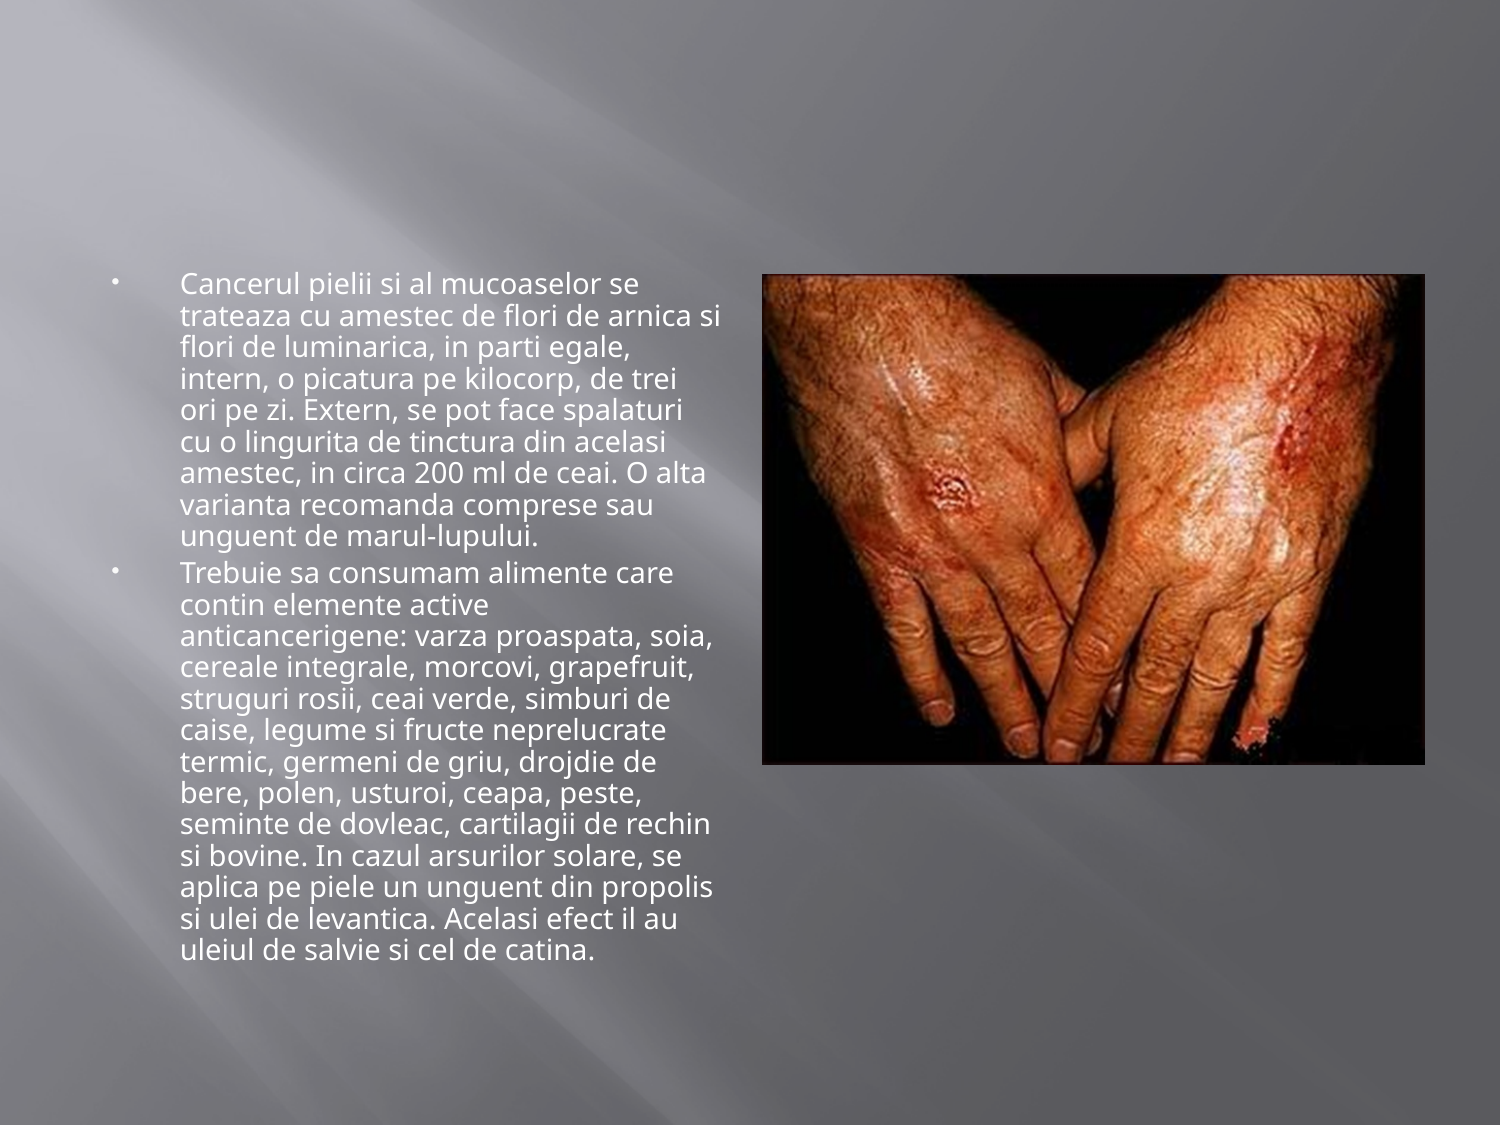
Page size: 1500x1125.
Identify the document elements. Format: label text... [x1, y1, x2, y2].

list Cancerul pielii si al mucoaselor se trateaza cu amestec de flori de arnica si flori de luminarica, in parti egale, intern, o picatura pe kilocorp, de trei ori pe zi. Extern, se pot face spalaturi cu o lingurita de tinctura din acelasi amestec, in circa 200 ml de ceai. O alta varianta recomanda comprese sau unguent de marul-lupului. Trebuie sa consumam alimente care contin elemente active anticancerigene: varza proaspata, soia, cereale integrale, morcovi, grapefruit, struguri rosii, ceai verde, simburi de caise, legume si fructe neprelucrate termic, germeni de griu, drojdie de bere, polen, usturoi, ceapa, peste, seminte de dovleac, cartilagii de rechin si bovine. In cazul arsurilor solare, se aplica pe piele un unguent din propolis si ulei de levantica. Acelasi efect il au uleiul de salvie si cel de catina. [74, 262, 738, 1006]
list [762, 274, 1426, 765]
